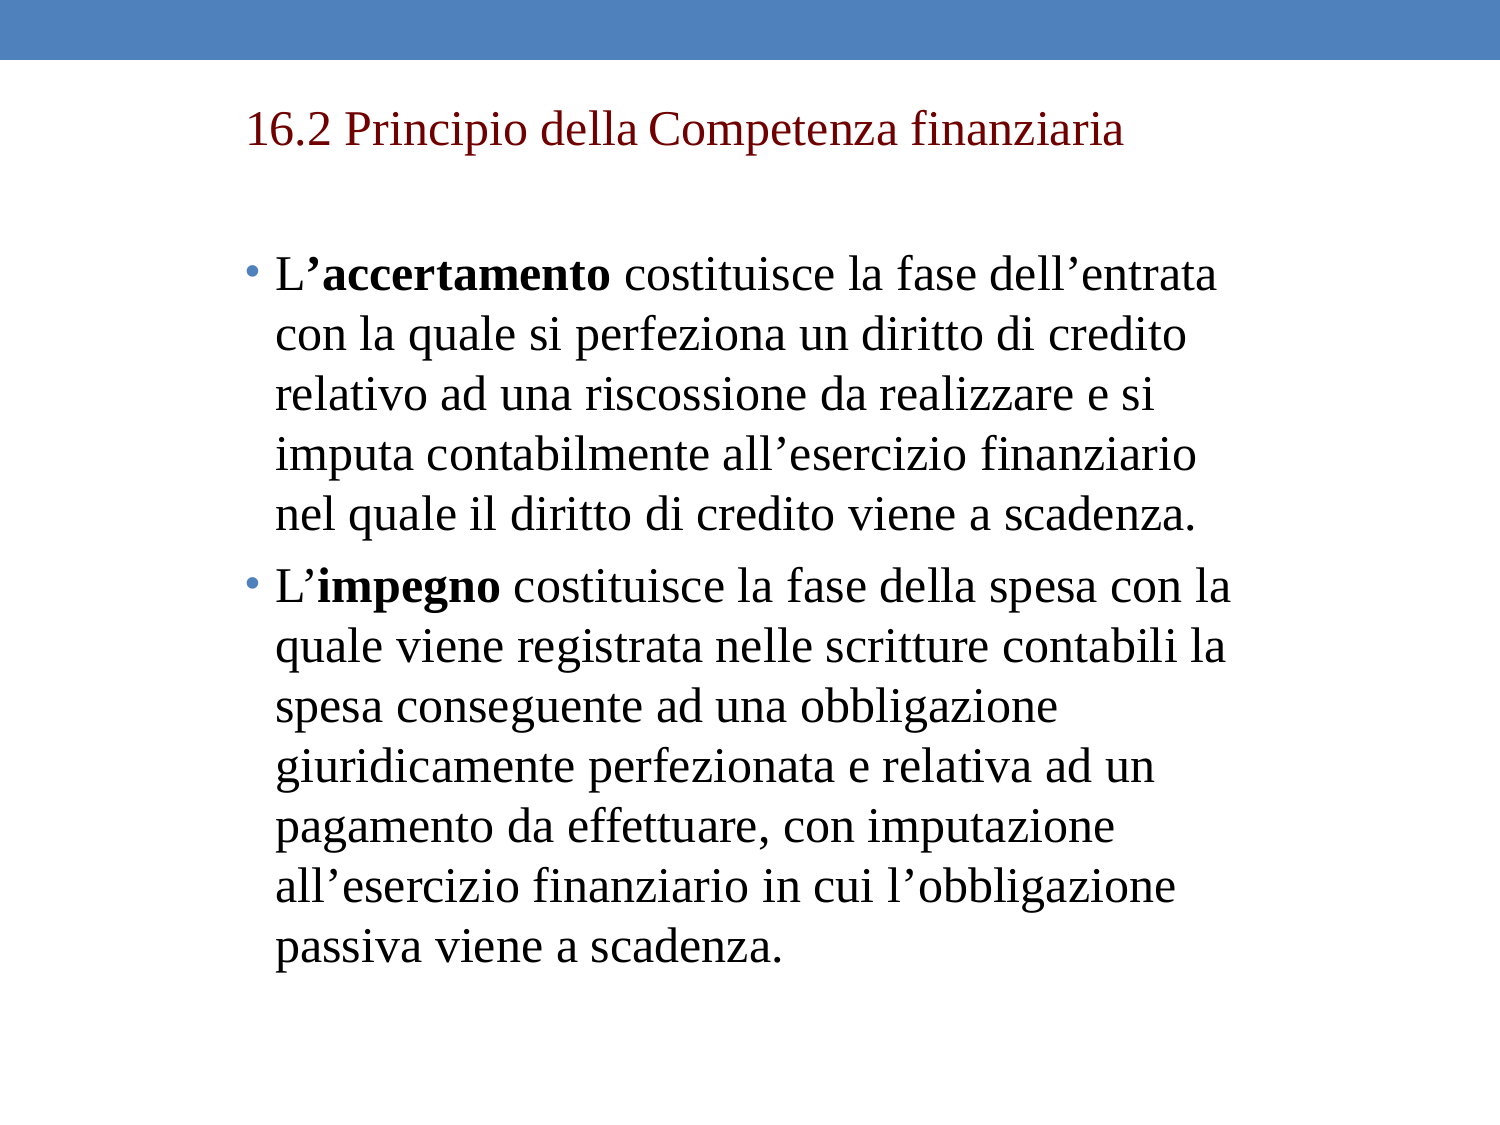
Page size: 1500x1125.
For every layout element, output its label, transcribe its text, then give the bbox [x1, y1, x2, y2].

list L’accertamento costituisce la fase dell’entrata con la quale si perfeziona un diritto di credito relativo ad una riscossione da realizzare e si imputa contabilmente all’esercizio finanziario nel quale il diritto di credito viene a scadenza. L’impegno costituisce la fase della spesa con la quale viene registrata nelle scritture contabili la spesa conseguente ad una obbligazione giuridicamente perfezionata e relativa ad un pagamento da effettuare, con imputazione all’esercizio finanziario in cui l’obbligazione passiva viene a scadenza. [230, 283, 1270, 777]
text_box 16.2 Principio della Competenza finanziaria [230, 87, 1376, 283]
